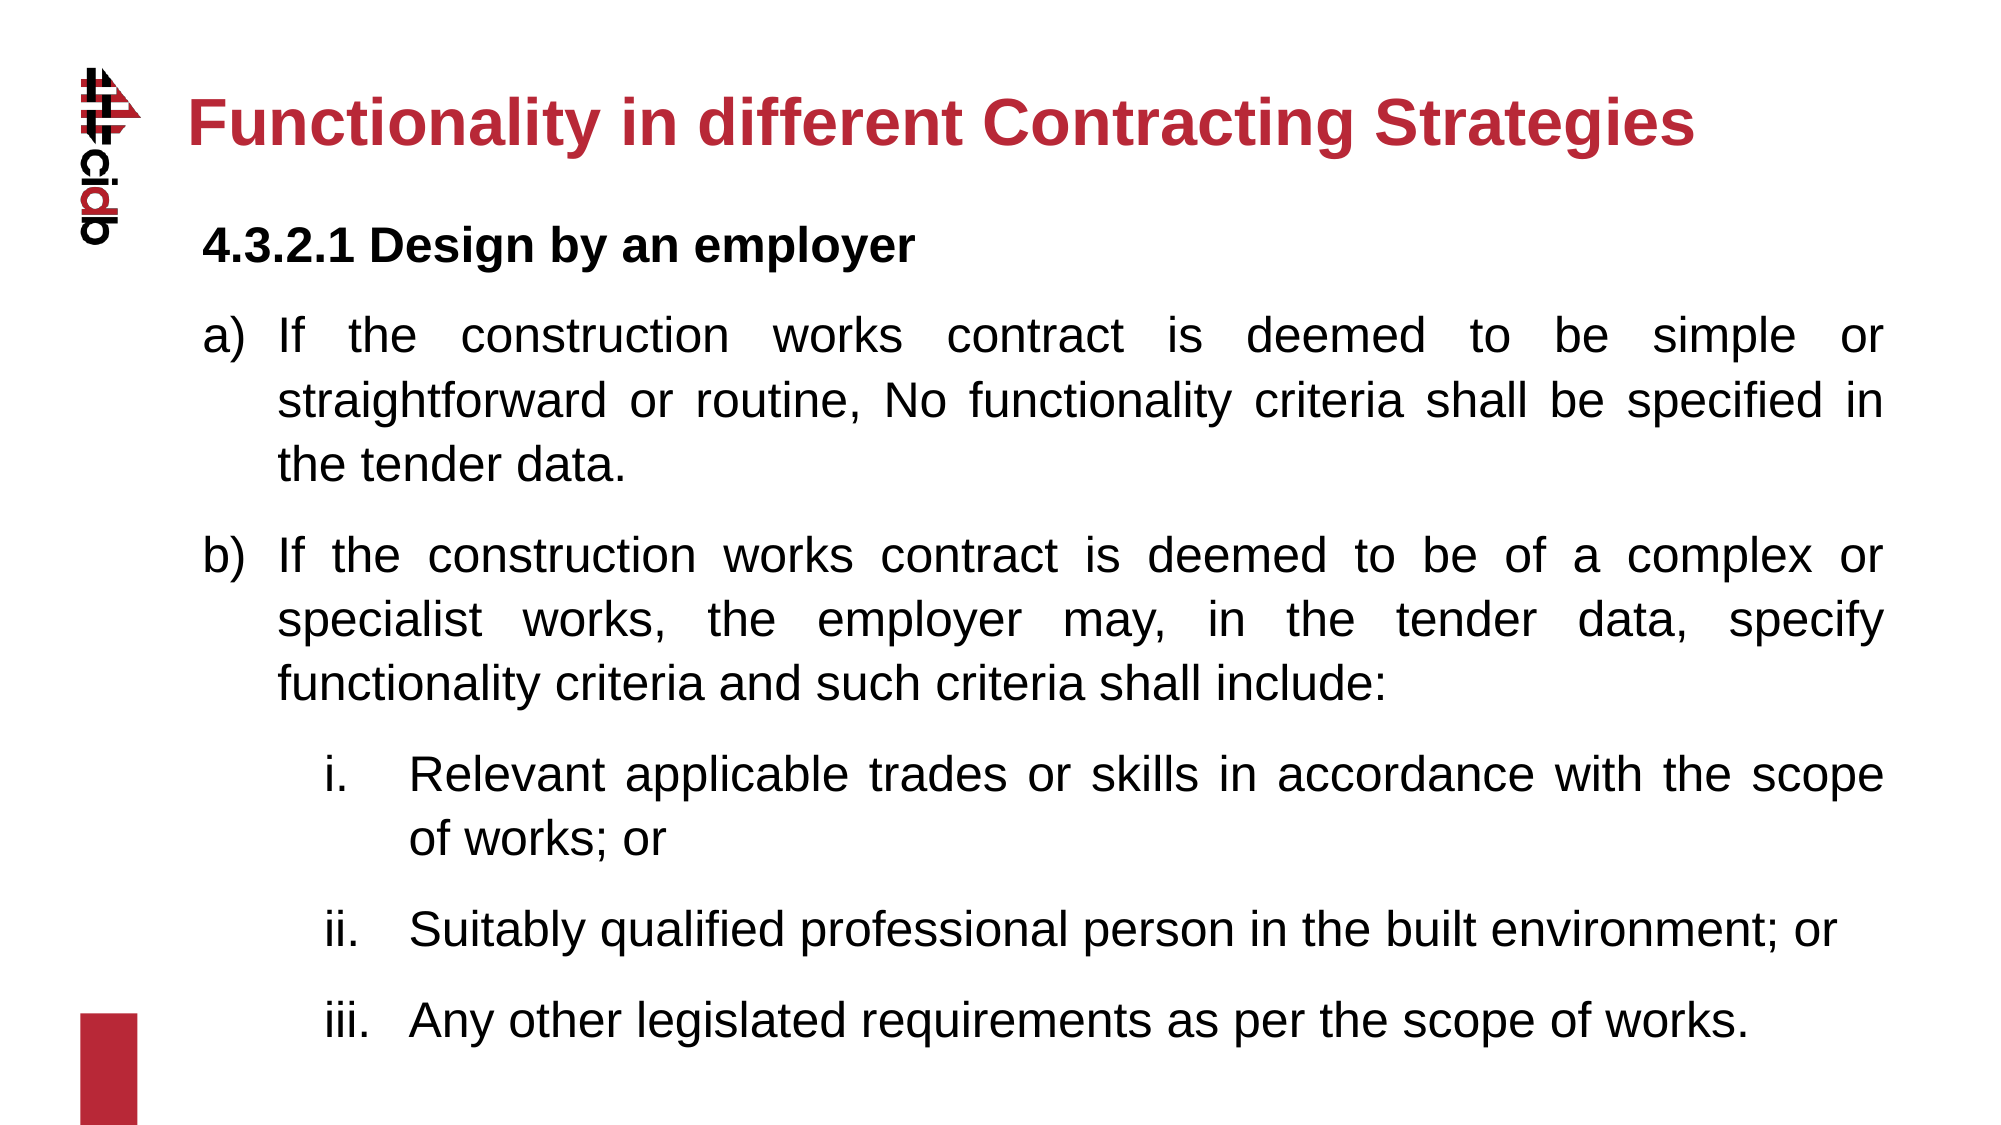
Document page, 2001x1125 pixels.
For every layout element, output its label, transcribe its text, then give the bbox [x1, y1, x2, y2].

picture [70, 60, 148, 253]
title Functionality in different Contracting Strategies [187, 18, 1813, 200]
text_box 4.3.2.1 Design by an employer If the construction works contract is deemed to be simple or straightforward or routine, No functionality criteria shall be specified in the tender data. If the construction works contract is deemed to be of a complex or specialist works, the employer may, in the tender data, specify functionality criteria and such criteria shall include: Relevant applicable trades or skills in accordance with the scope of works; or Suitably qualified professional person in the built environment; or Any other legislated requirements as per the scope of works. [187, 200, 1900, 1107]
